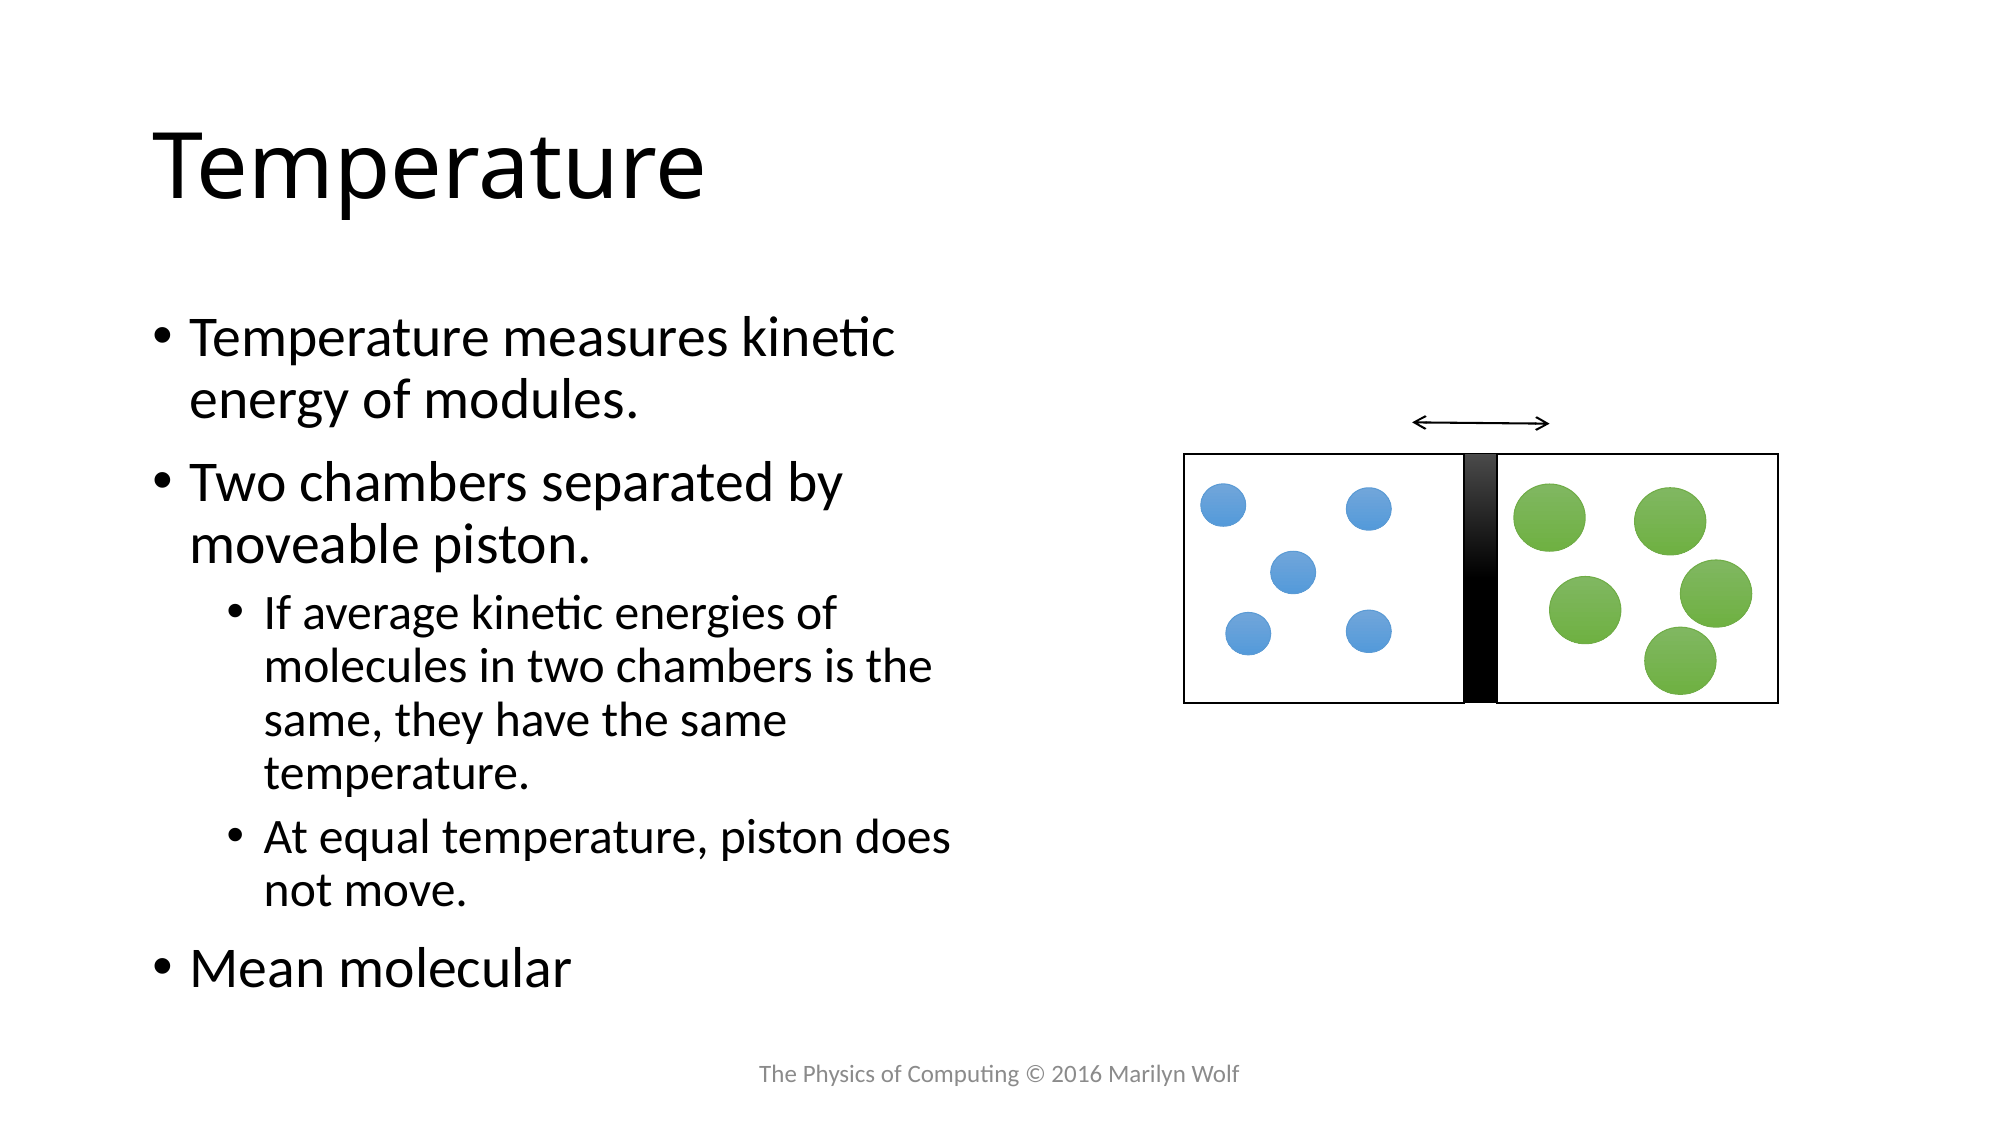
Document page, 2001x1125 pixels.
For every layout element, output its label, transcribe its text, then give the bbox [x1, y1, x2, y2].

text_box [1345, 487, 1392, 531]
text_box [1633, 487, 1707, 556]
text_box [1549, 575, 1622, 645]
text_box [1345, 609, 1392, 653]
text_box [1225, 611, 1272, 656]
text_box [1183, 453, 1465, 704]
footer The Physics of Computing © 2016 Marilyn Wolf [662, 1042, 1338, 1103]
text_box [1496, 453, 1779, 704]
text_box [1464, 453, 1496, 703]
title Temperature [137, 59, 1863, 278]
text_box [1679, 559, 1753, 628]
text_box [1270, 550, 1317, 595]
text_box [1644, 626, 1717, 695]
